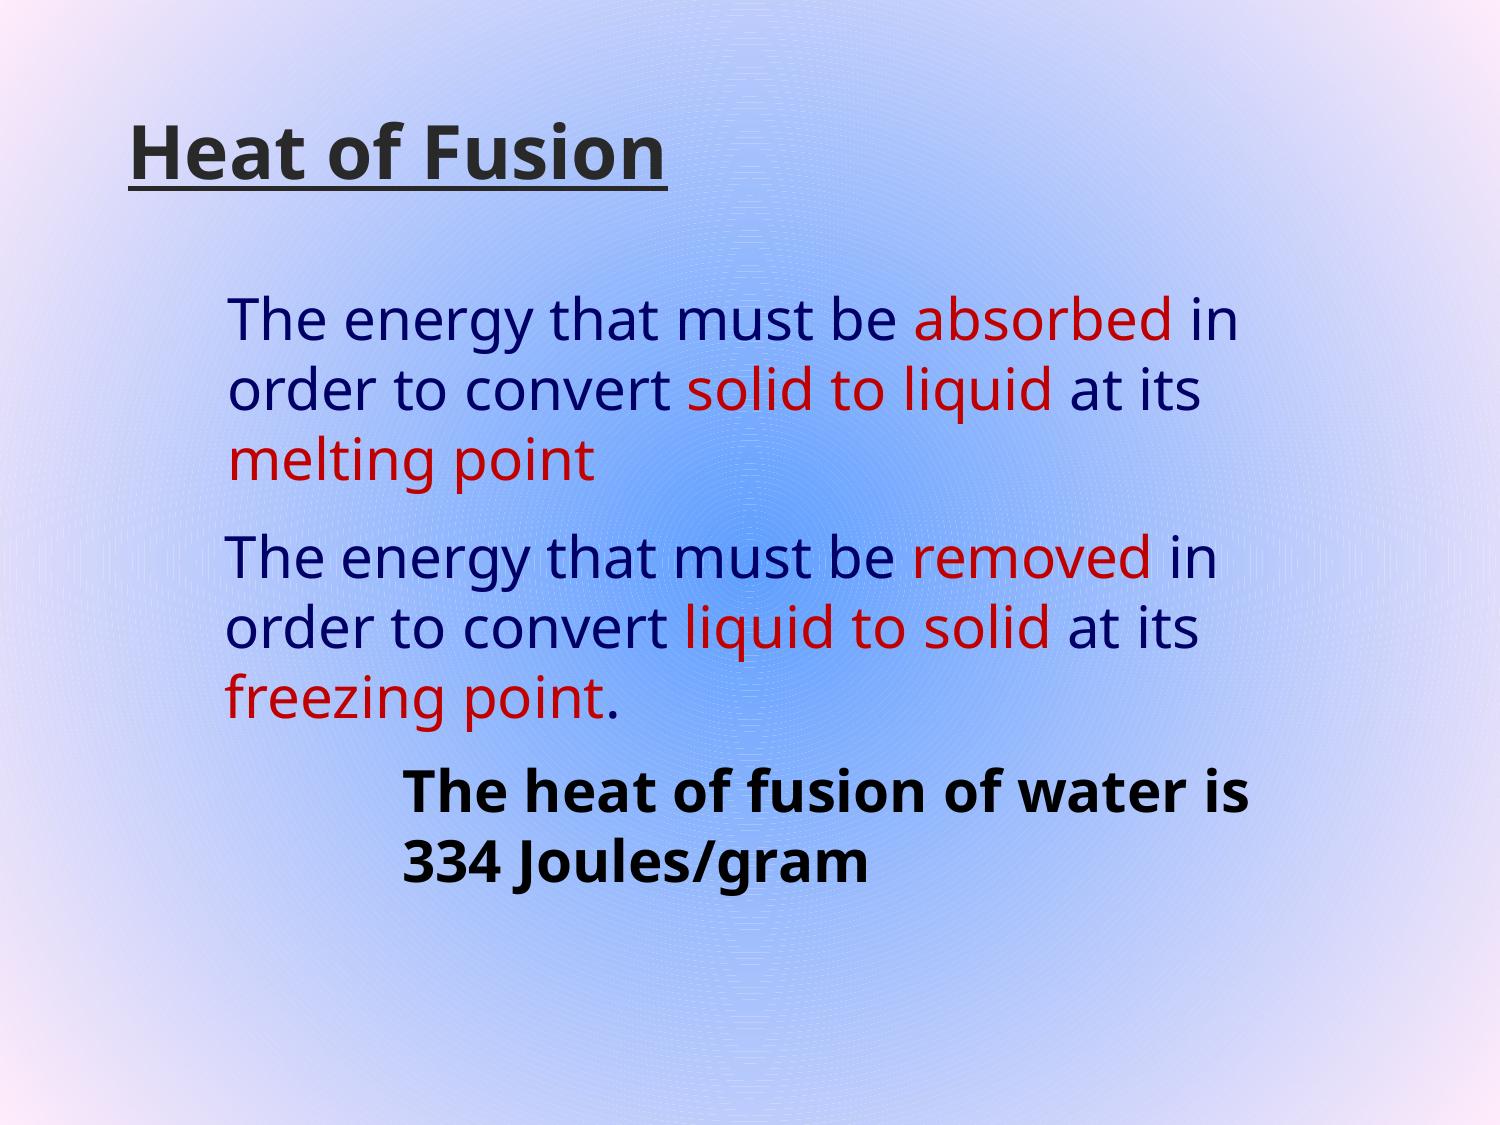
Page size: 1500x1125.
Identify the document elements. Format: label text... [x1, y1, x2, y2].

text_box The energy that must be removed in order to convert liquid to solid at its freezing point. [209, 512, 1350, 738]
text_box The heat of fusion of water is 334 Joules/gram [387, 746, 1288, 902]
text_box The energy that must be absorbed in order to convert solid to liquid at its melting point [212, 275, 1353, 500]
title Heat of Fusion [112, 75, 1400, 225]
